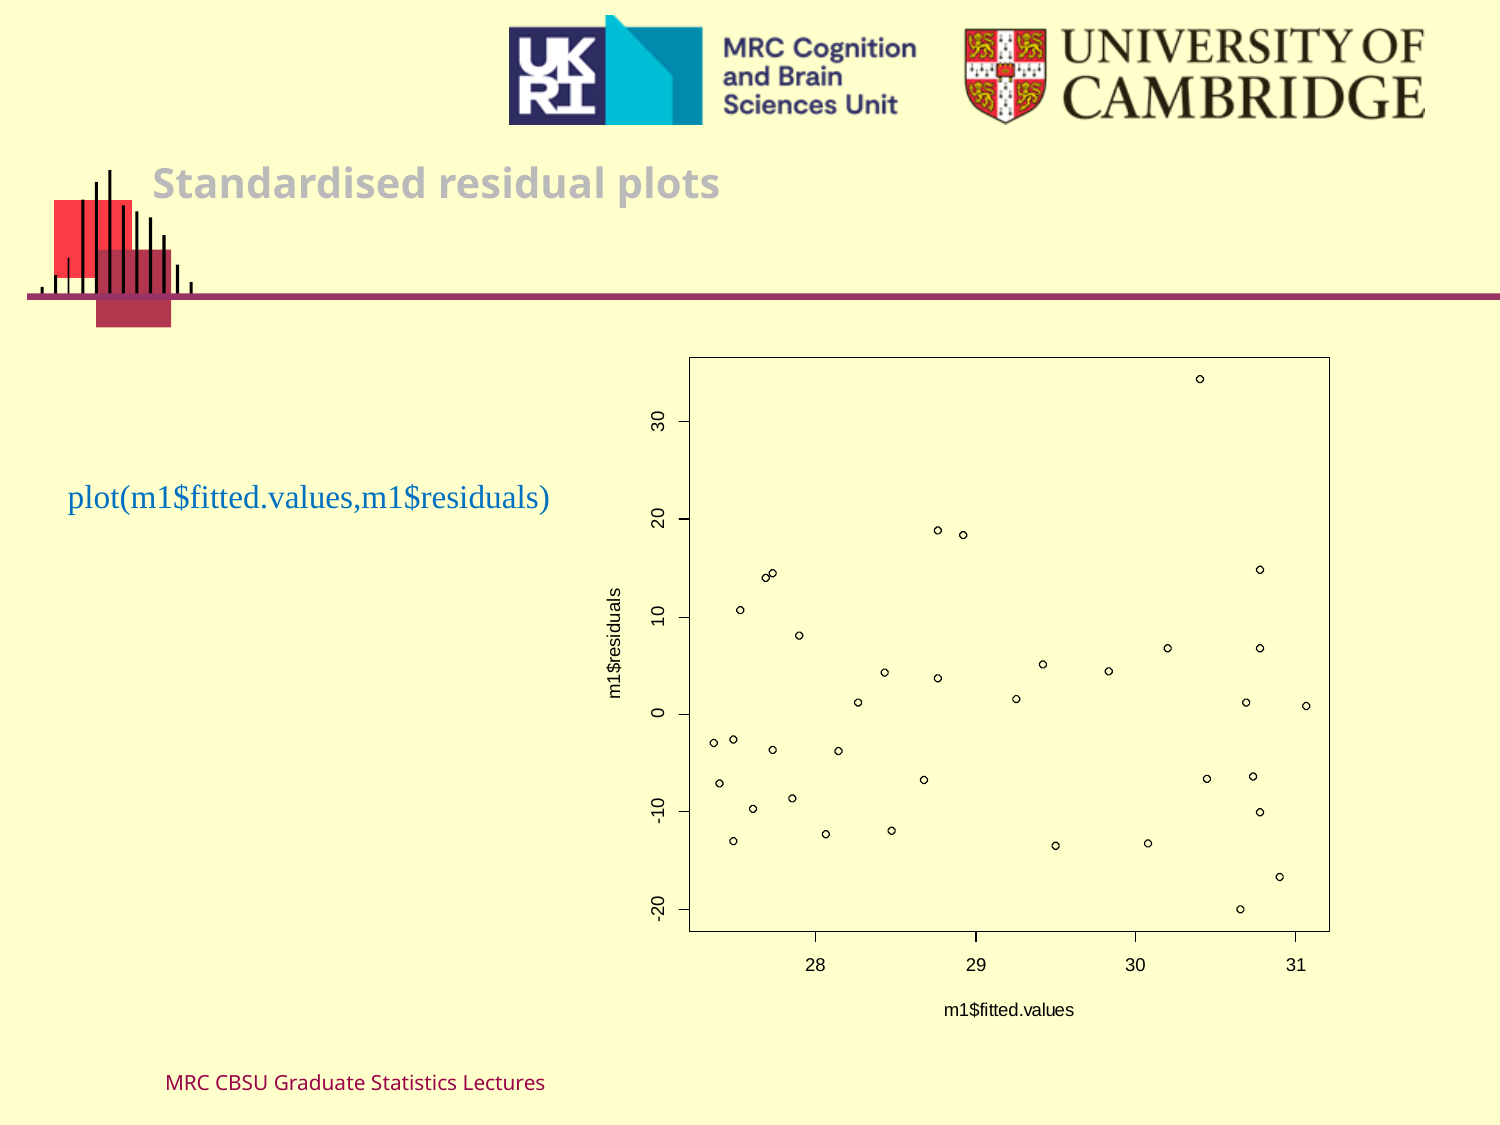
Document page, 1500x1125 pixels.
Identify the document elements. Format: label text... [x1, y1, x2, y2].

picture [509, 15, 1425, 125]
text_box plot(m1$fitted.values,m1$residuals) [53, 467, 594, 523]
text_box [599, 266, 1376, 1043]
footer MRC CBSU Graduate Statistics Lectures [149, 1062, 988, 1101]
title Standardised residual plots [137, 137, 988, 233]
